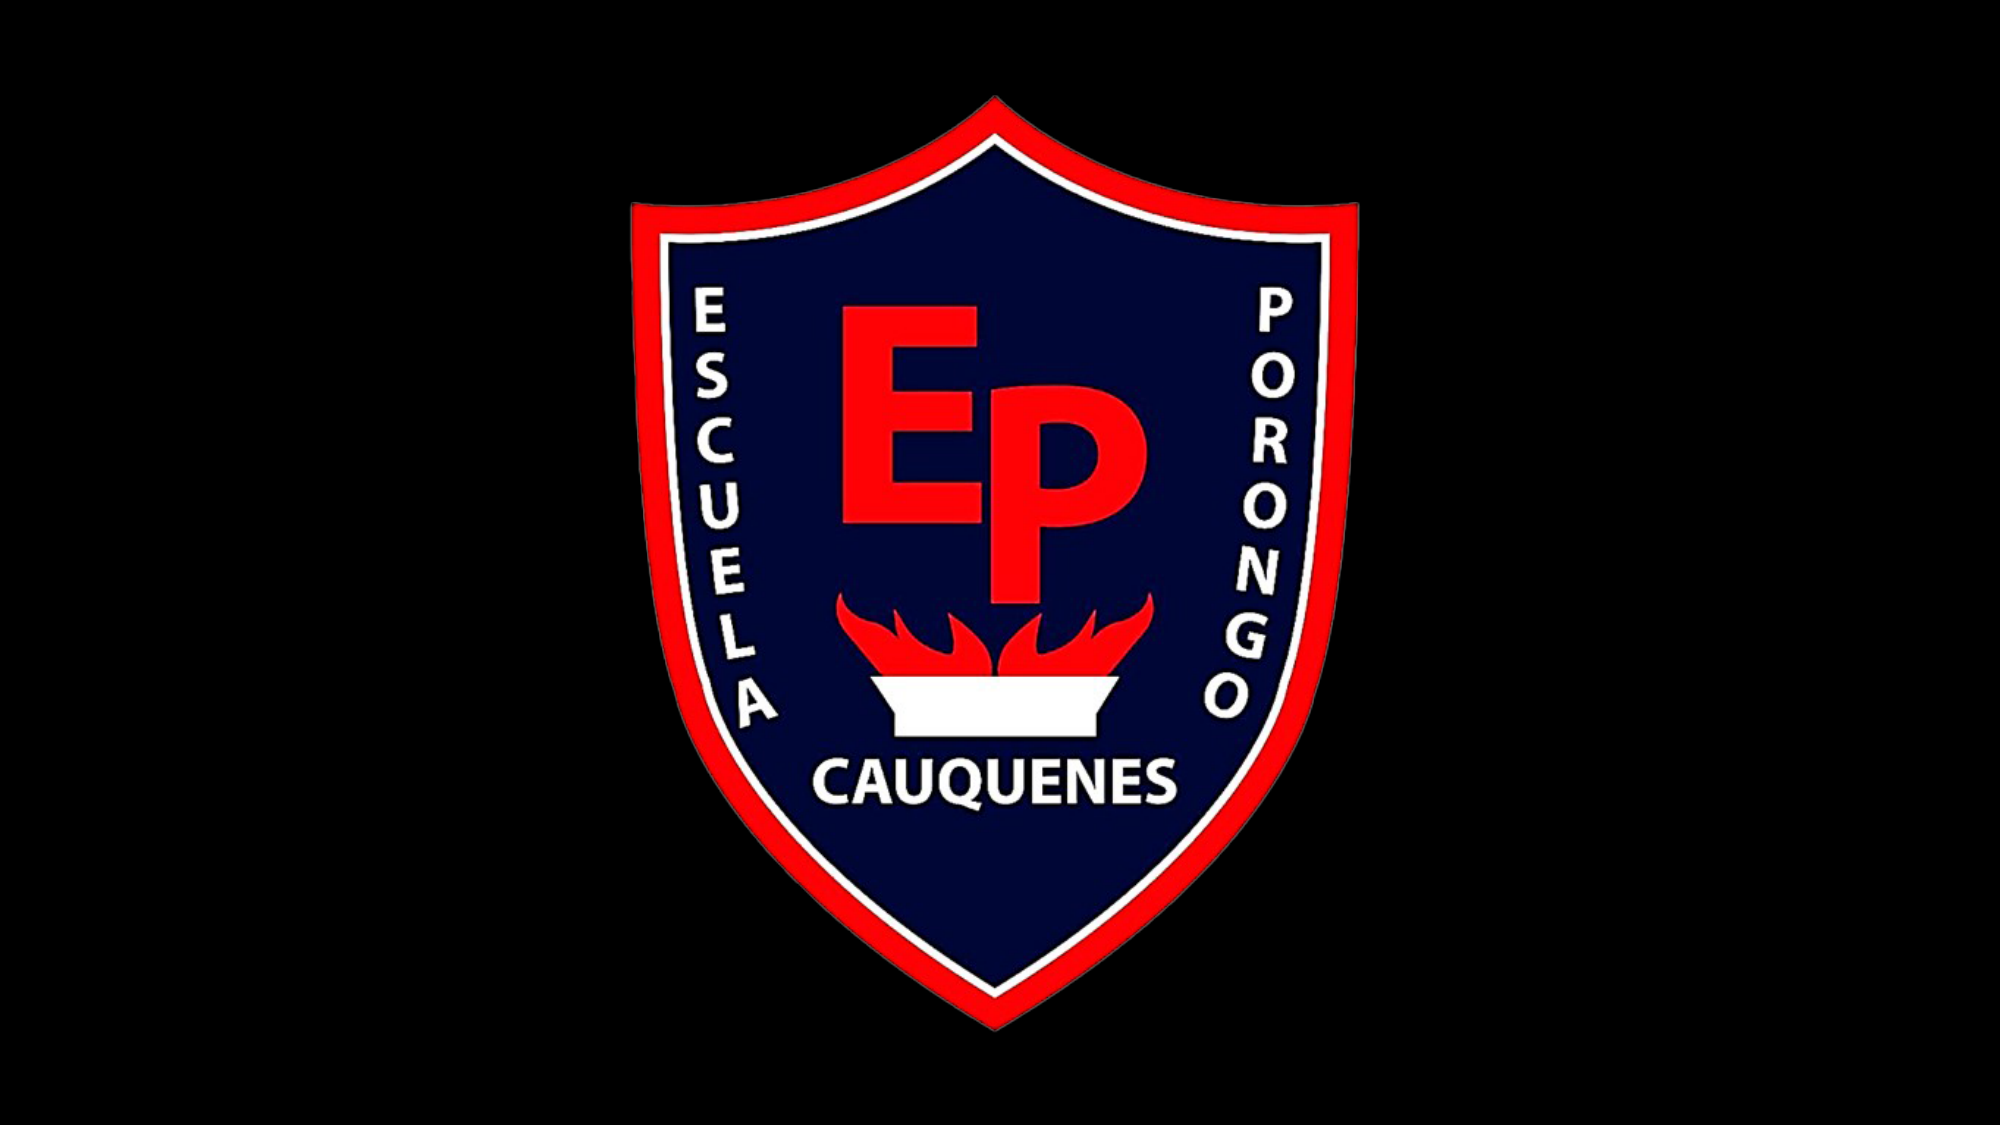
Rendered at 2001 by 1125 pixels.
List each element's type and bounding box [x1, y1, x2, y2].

picture [581, 33, 1419, 1092]
